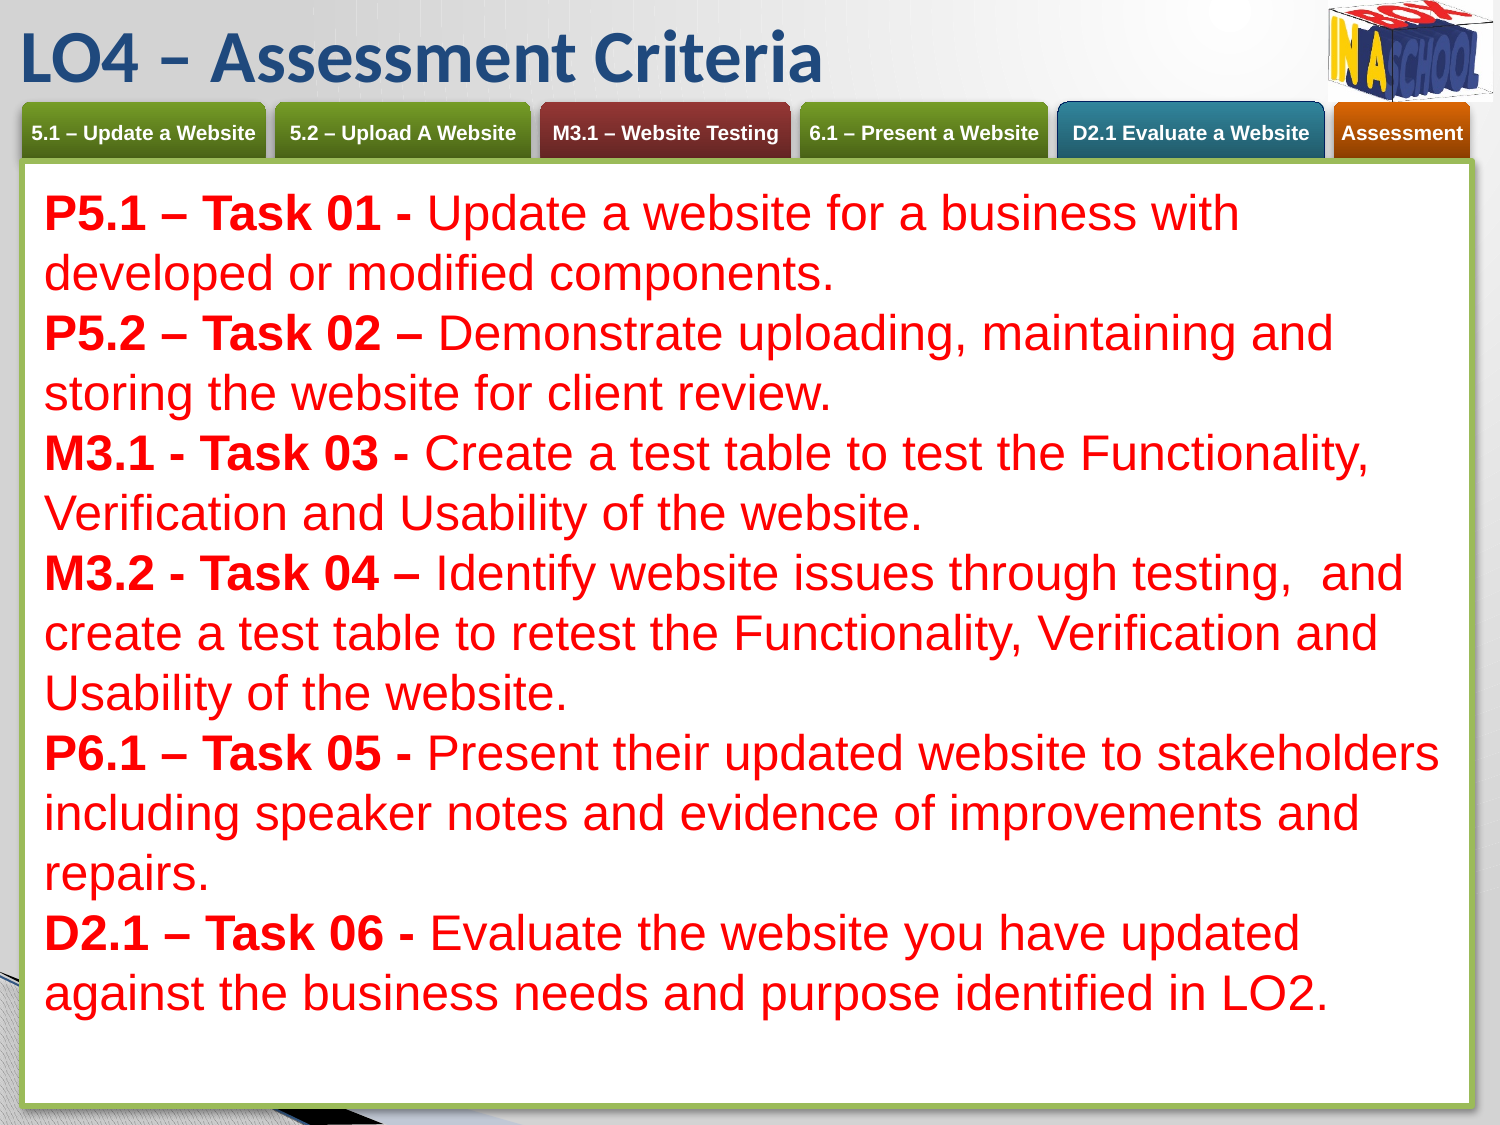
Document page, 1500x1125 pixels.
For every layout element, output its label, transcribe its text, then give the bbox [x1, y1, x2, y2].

text_box P5.1 – Task 01 - Update a website for a business with developed or modified components. P5.2 – Task 02 – Demonstrate uploading, maintaining and storing the website for client review. M3.1 - Task 03 - Create a test table to test the Functionality, Verification and Usability of the website. M3.2 - Task 04 – Identify website issues through testing, and create a test table to retest the Functionality, Verification and Usability of the website. P6.1 – Task 05 - Present their updated website to stakeholders including speaker notes and evidence of improvements and repairs. D2.1 – Task 06 - Evaluate the website you have updated against the business needs and purpose identified in LO2. [29, 172, 1461, 1028]
picture [281, 1114, 303, 1125]
picture [1328, 0, 1494, 102]
title LO4 – Assessment Criteria [5, 7, 1317, 98]
